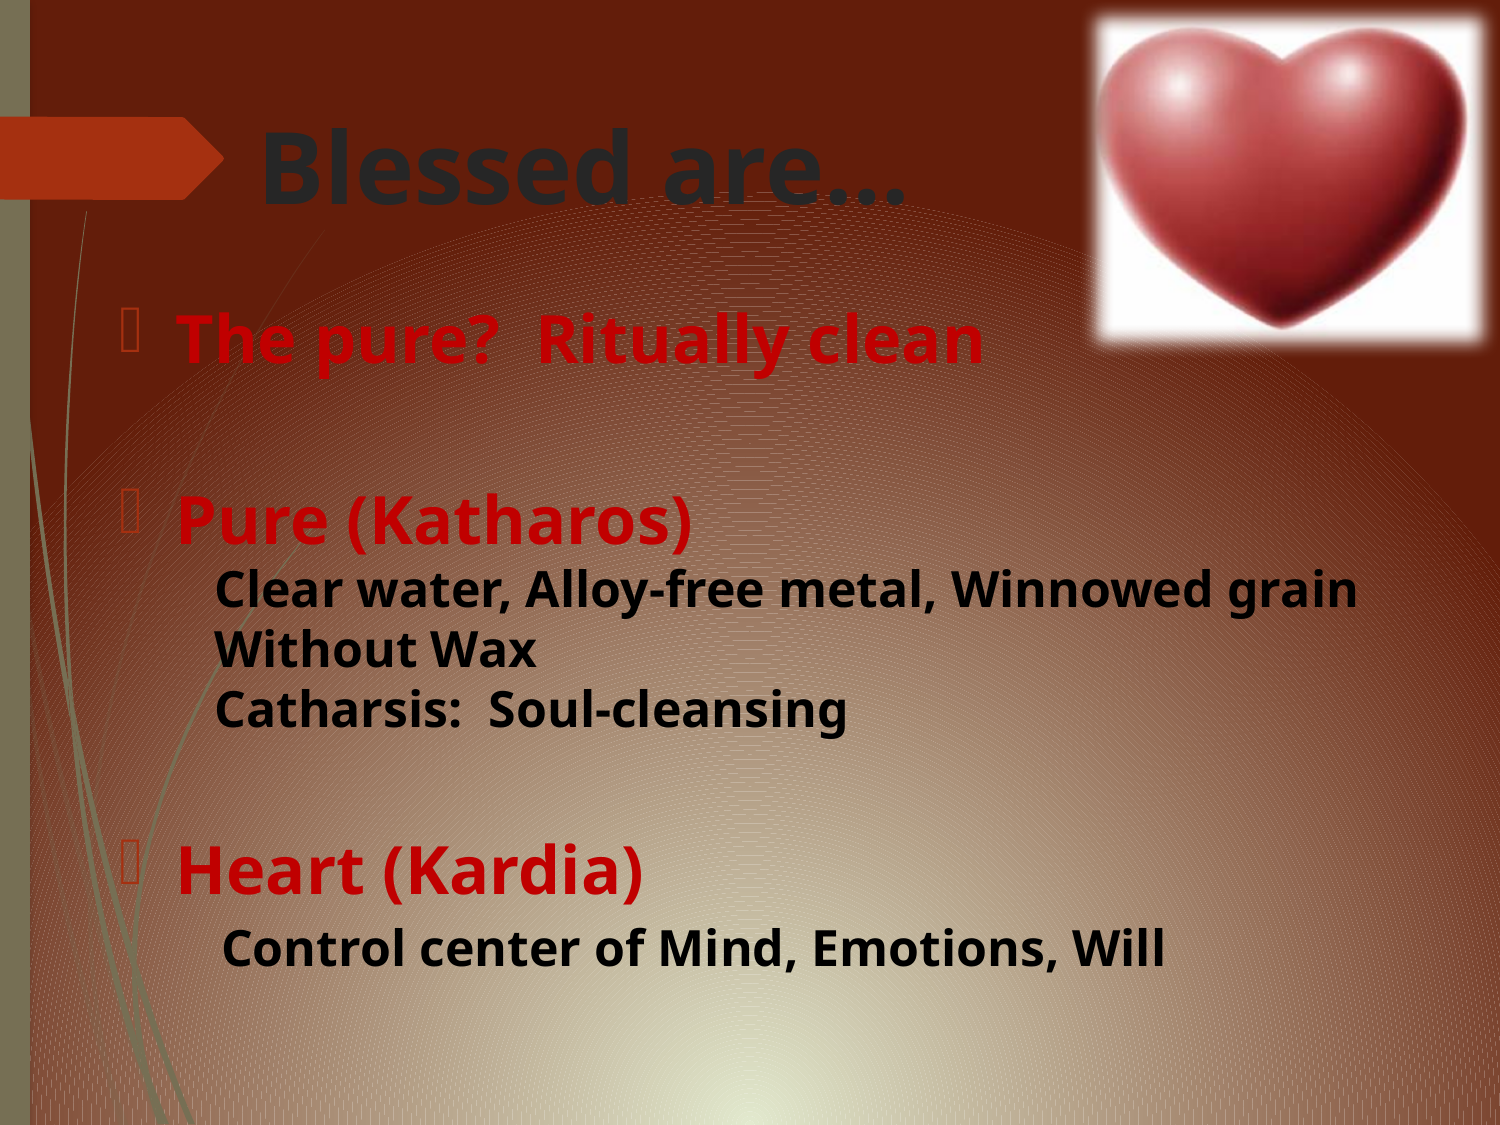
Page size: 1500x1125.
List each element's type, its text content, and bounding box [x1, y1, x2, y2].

picture [1077, 0, 1500, 360]
title Blessed are… [242, 96, 1073, 288]
list The pure? Ritually clean Pure (Katharos) Clear water, Alloy-free metal, Winnowed grain Without Wax Catharsis: Soul-cleansing Heart (Kardia) Control center of Mind, Emotions, Will [104, 288, 1423, 1107]
